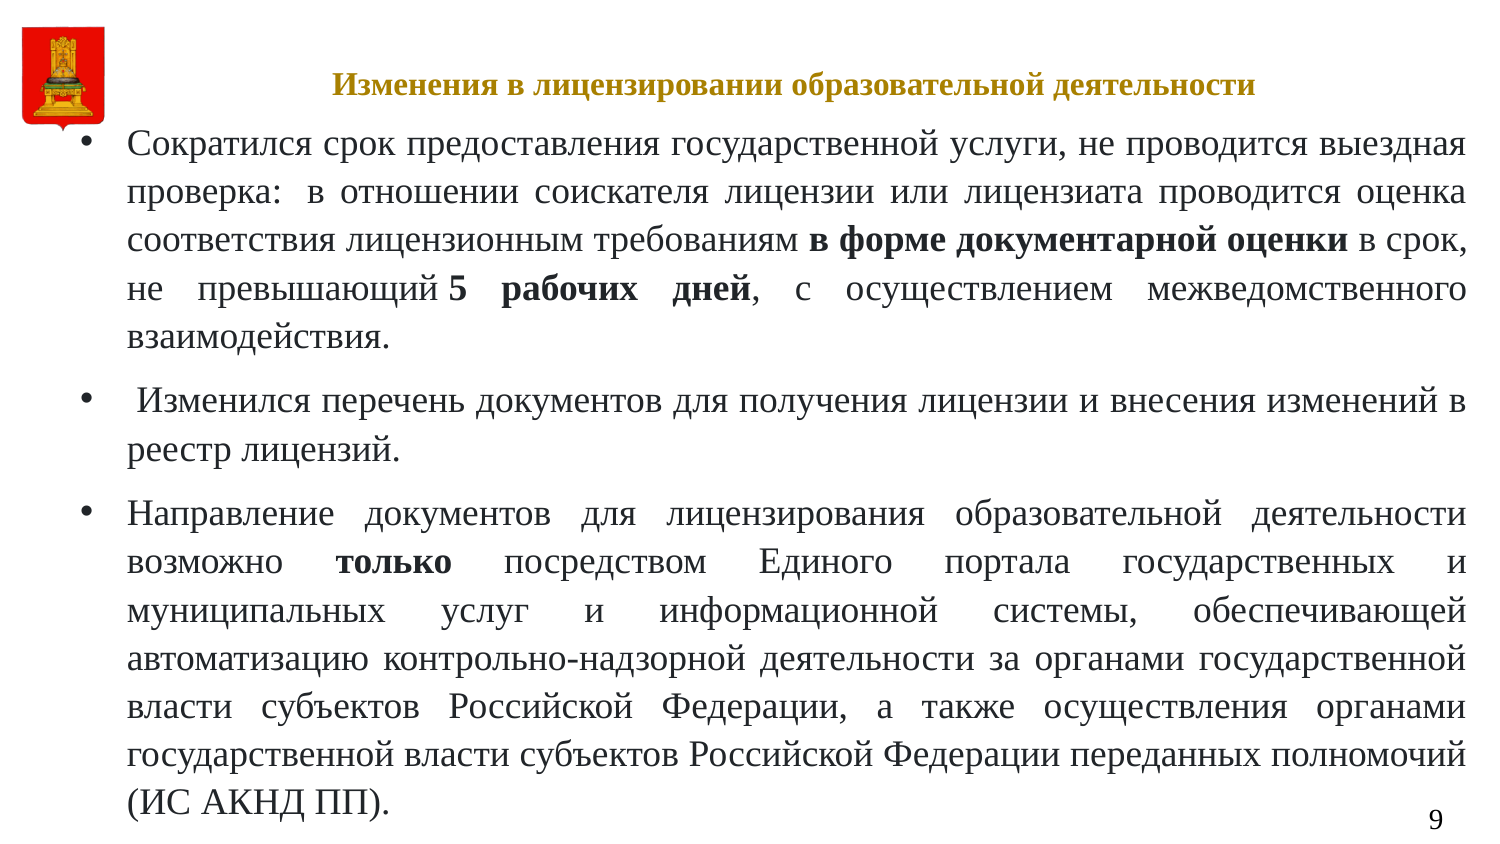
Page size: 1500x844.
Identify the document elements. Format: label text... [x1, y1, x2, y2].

text_box Сократился срок предоставления государственной услуги, не проводится выездная проверка: в отношении соискателя лицензии или лицензиата проводится оценка соответствия лицензионным требованиям в форме документарной оценки в срок, не превышающий 5 рабочих дней, с осуществлением межведомственного взаимодействия. Изменился перечень документов для получения лицензии и внесения изменений в реестр лицензий. Направление документов для лицензирования образовательной деятельности возможно только посредством Единого портала государственных и муниципальных услуг и информационной системы, обеспечивающей автоматизацию контрольно-надзорной деятельности за органами государственной власти субъектов Российской Федерации, а также осуществления органами государственной власти субъектов Российской Федерации переданных полномочий (ИС АКНД ПП). [65, 107, 1483, 830]
picture [20, 21, 110, 138]
title Изменения в лицензировании образовательной деятельности [147, 30, 1442, 107]
slide_number 9 [1411, 830, 1459, 837]
